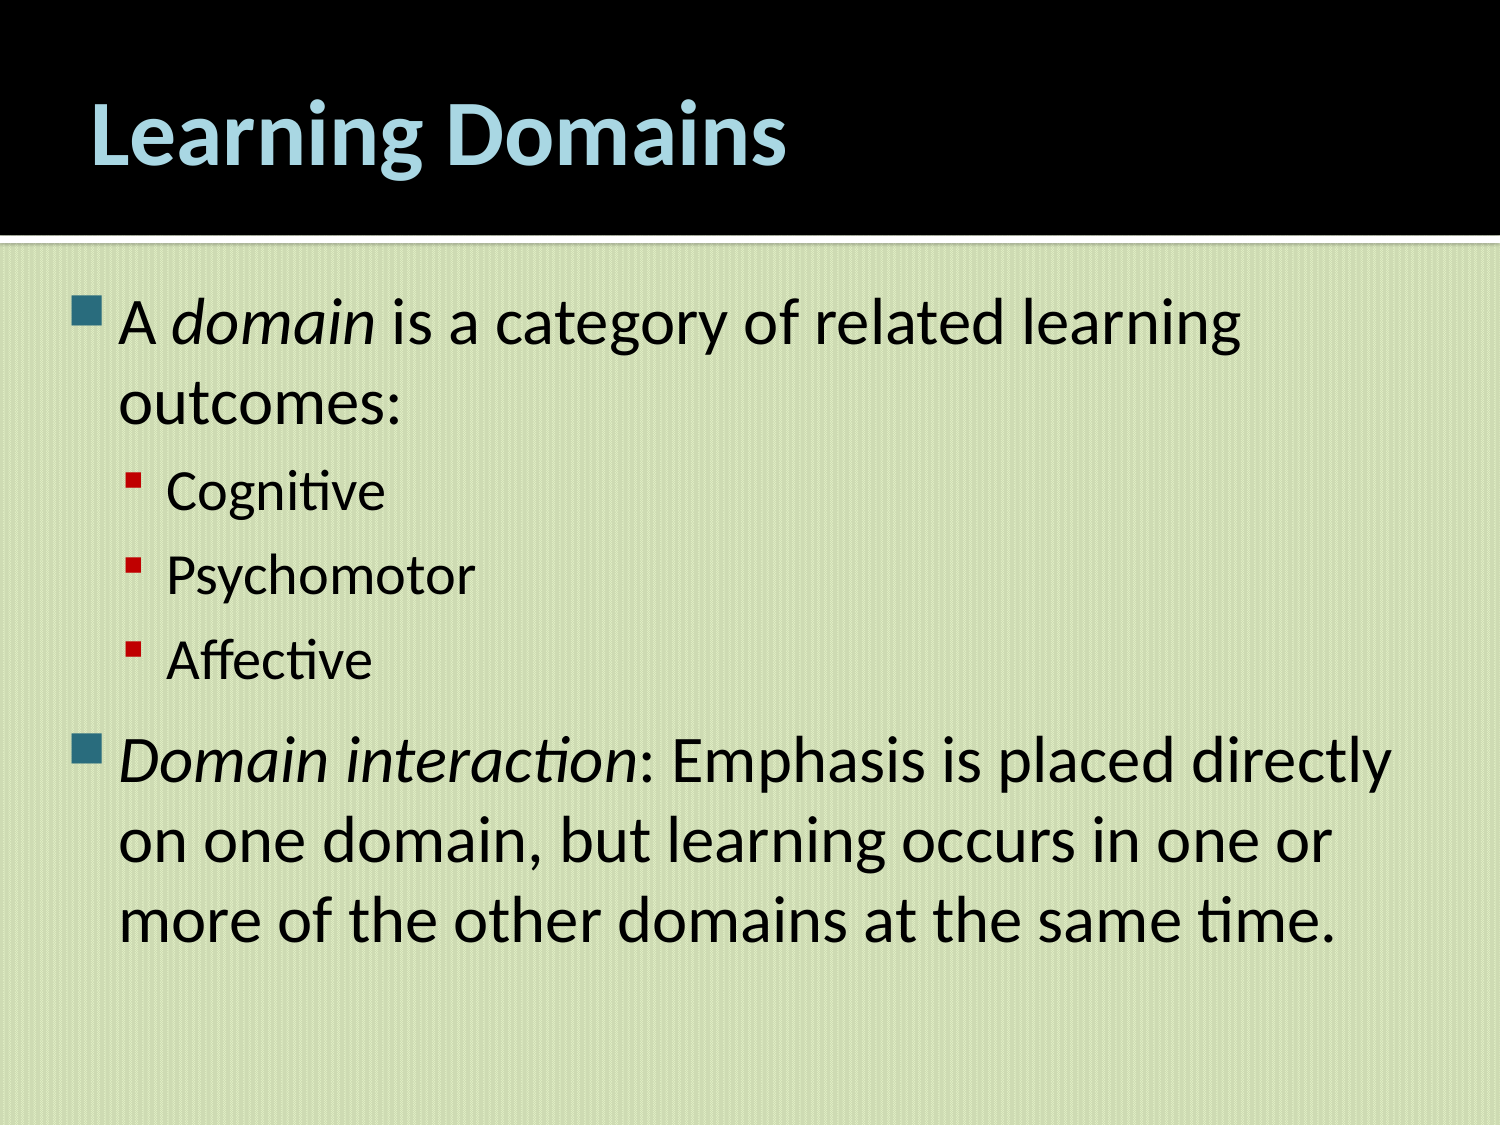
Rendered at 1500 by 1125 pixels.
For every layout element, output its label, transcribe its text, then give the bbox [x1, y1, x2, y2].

title Learning Domains [75, 25, 1425, 231]
list A domain is a category of related learning outcomes: Cognitive Psychomotor Affective Domain interaction: Emphasis is placed directly on one domain, but learning occurs in one or more of the other domains at the same time. [37, 262, 1475, 1100]
